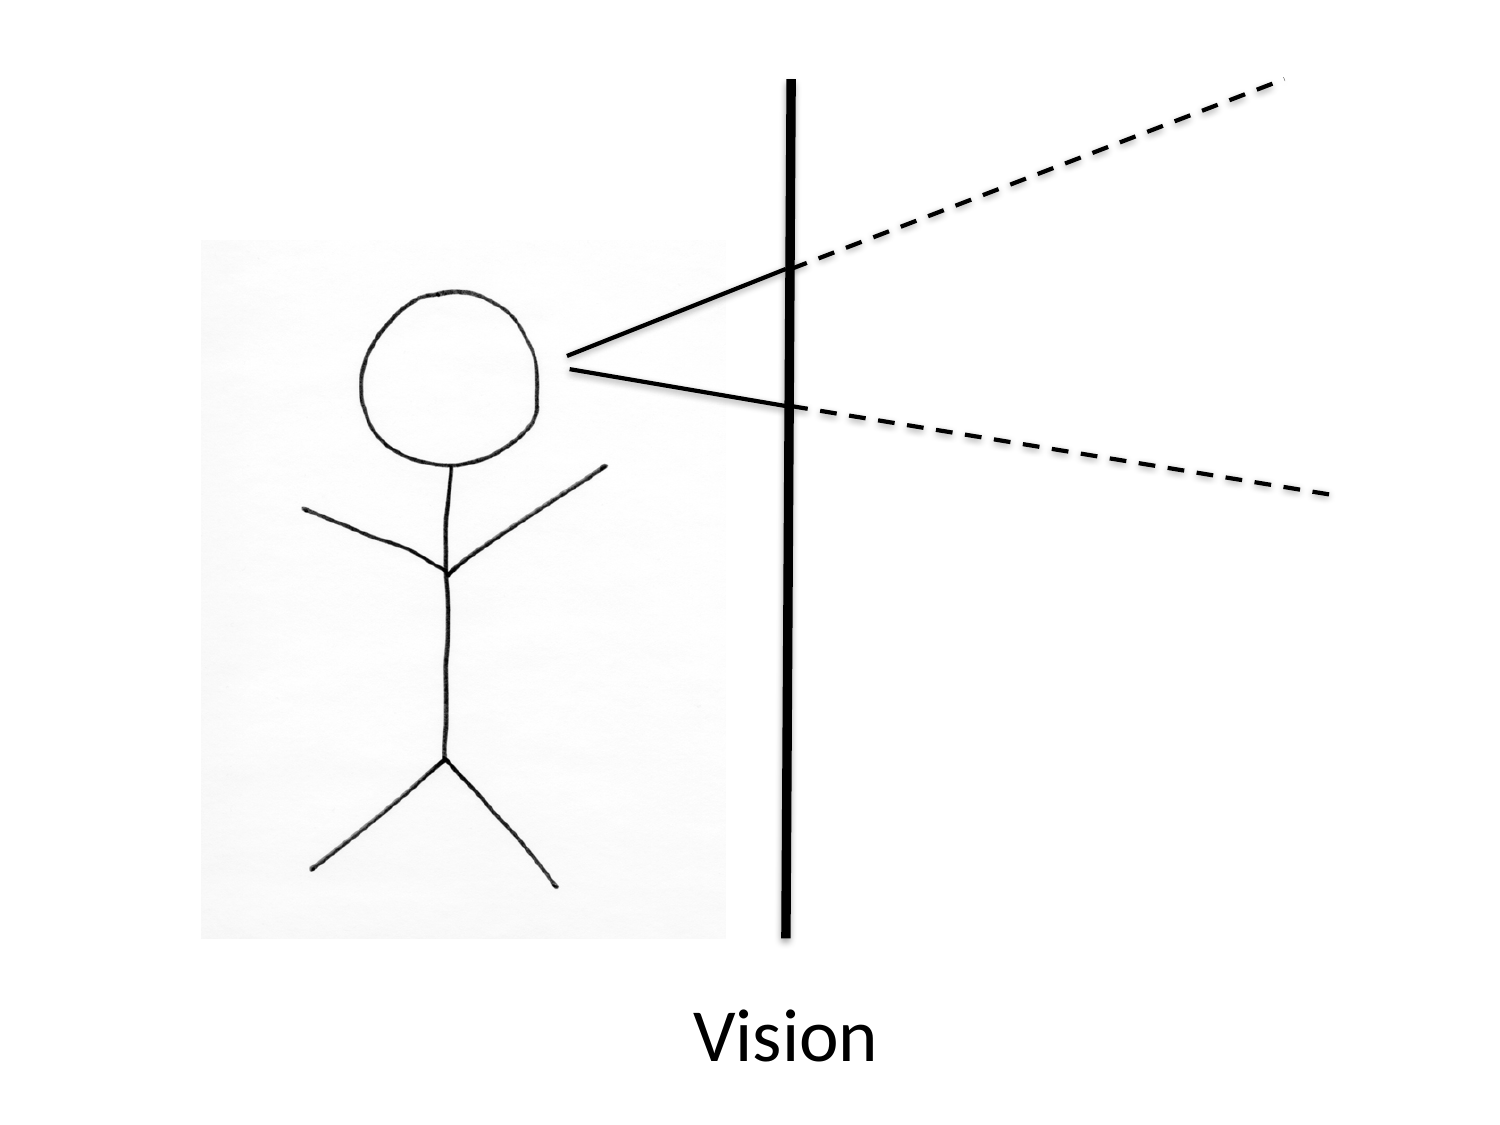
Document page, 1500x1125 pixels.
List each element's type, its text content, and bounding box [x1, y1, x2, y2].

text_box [790, 405, 1338, 496]
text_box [785, 498, 792, 939]
picture [200, 240, 726, 939]
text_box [790, 78, 1285, 270]
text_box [569, 368, 787, 407]
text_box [566, 268, 787, 357]
text_box Vision [678, 979, 894, 1085]
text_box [785, 278, 792, 404]
